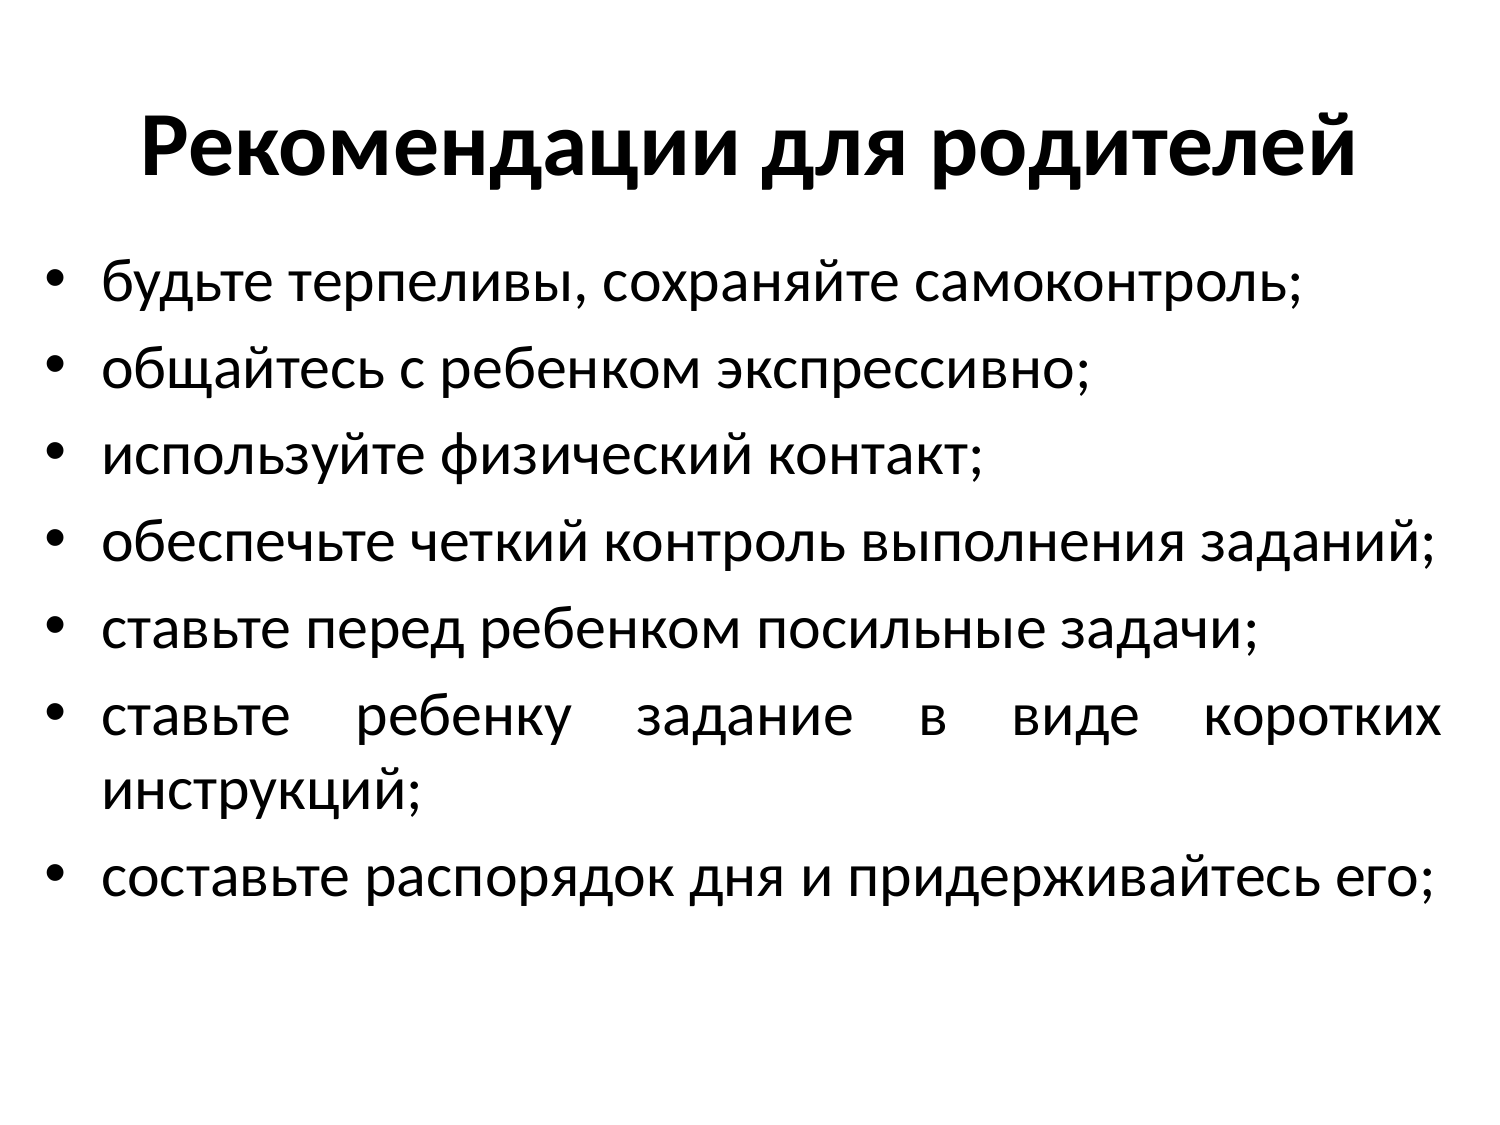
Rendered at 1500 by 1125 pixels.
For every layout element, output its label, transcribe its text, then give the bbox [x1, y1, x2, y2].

list будьте терпеливы, сохраняйте самоконтроль; общайтесь с ребенком экспрессивно; используйте физический контакт; обеспечьте четкий контроль выполнения заданий; ставьте перед ребенком посильные задачи; ставьте ребенку задание в виде коротких инструкций; составьте распорядок дня и придерживайтесь его; [29, 231, 1459, 1016]
title Рекомендации для родителей [75, 45, 1425, 231]
